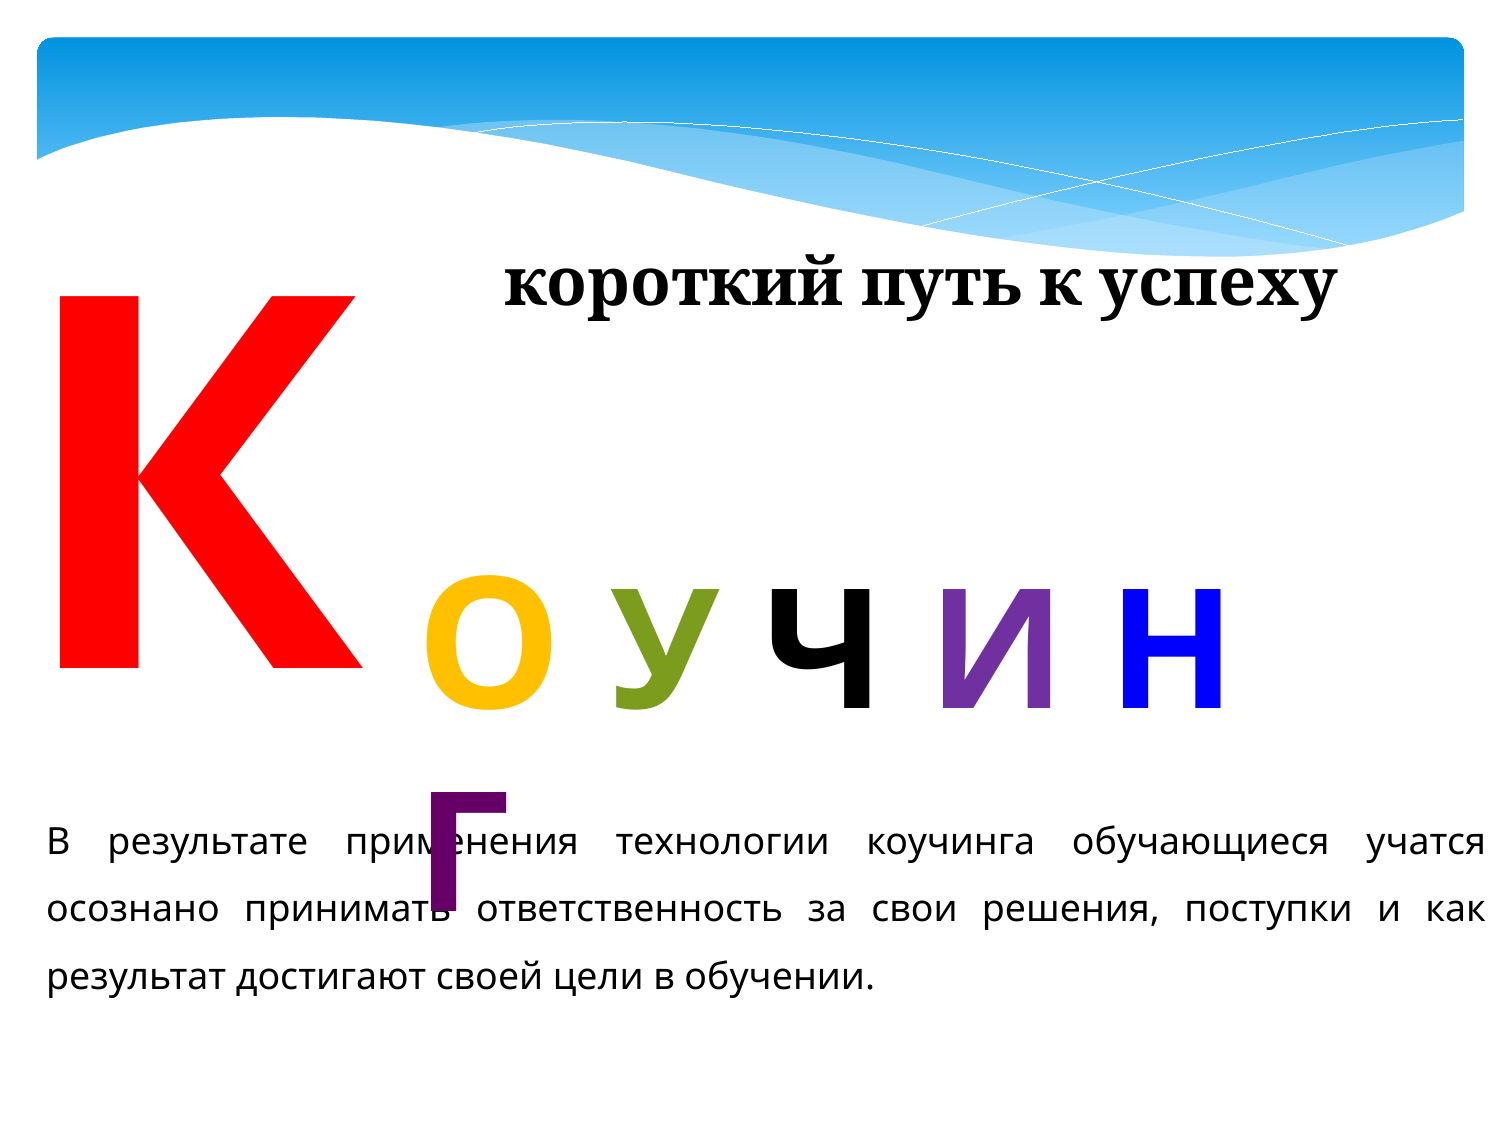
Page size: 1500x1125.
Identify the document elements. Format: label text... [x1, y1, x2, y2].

text_box короткий путь к успеху [490, 231, 1424, 327]
text_box О У Ч И Н Г [401, 517, 1377, 953]
text_box В результате применения технологии коучинга обучающиеся учатся осознано принимать ответственность за свои решения, поступки и как результат достигают своей цели в обучении. [31, 786, 1500, 1050]
text_box К [0, 140, 334, 781]
